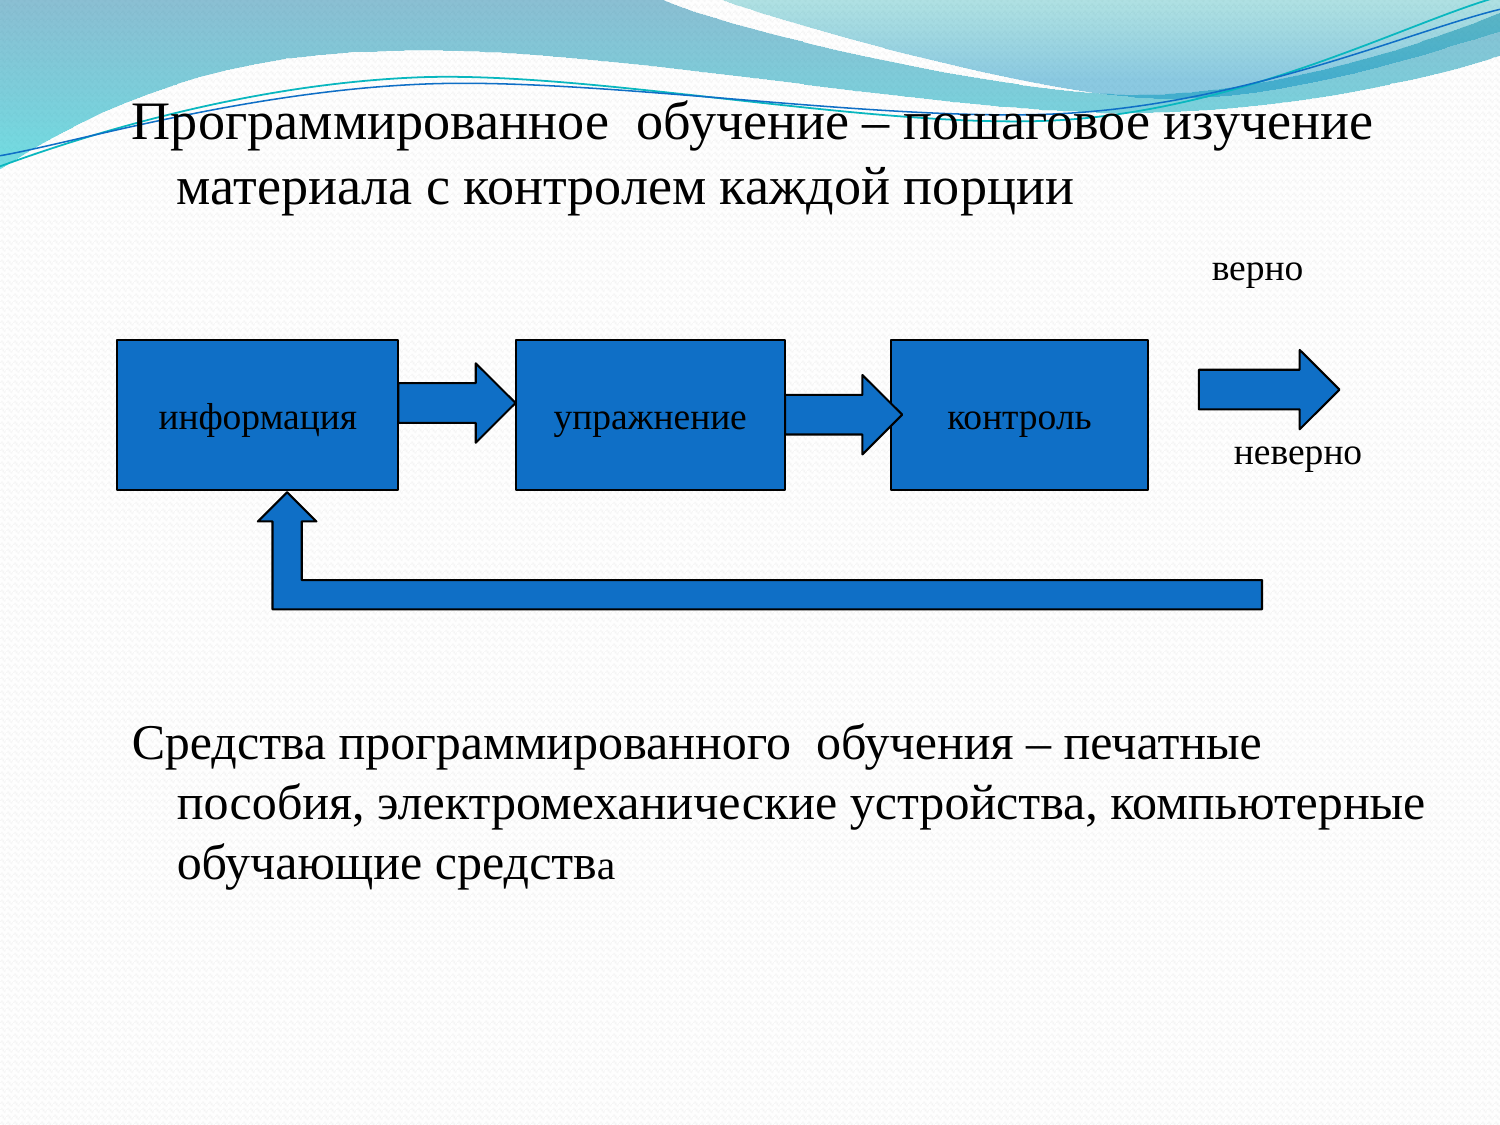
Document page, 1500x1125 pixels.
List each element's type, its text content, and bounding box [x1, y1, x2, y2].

text_box [257, 492, 1263, 610]
text_box [785, 375, 903, 455]
text_box информация [117, 339, 399, 490]
text_box [398, 363, 516, 443]
text_box [1198, 349, 1340, 430]
list Программированное обучение – пошаговое изучение материала с контролем каждой порции верно неверно Средства программированного обучения – печатные пособия, электромеханические устройства, компьютерные обучающие средства [117, 78, 1447, 1083]
text_box упражнение [515, 339, 786, 490]
text_box контроль [890, 339, 1149, 490]
